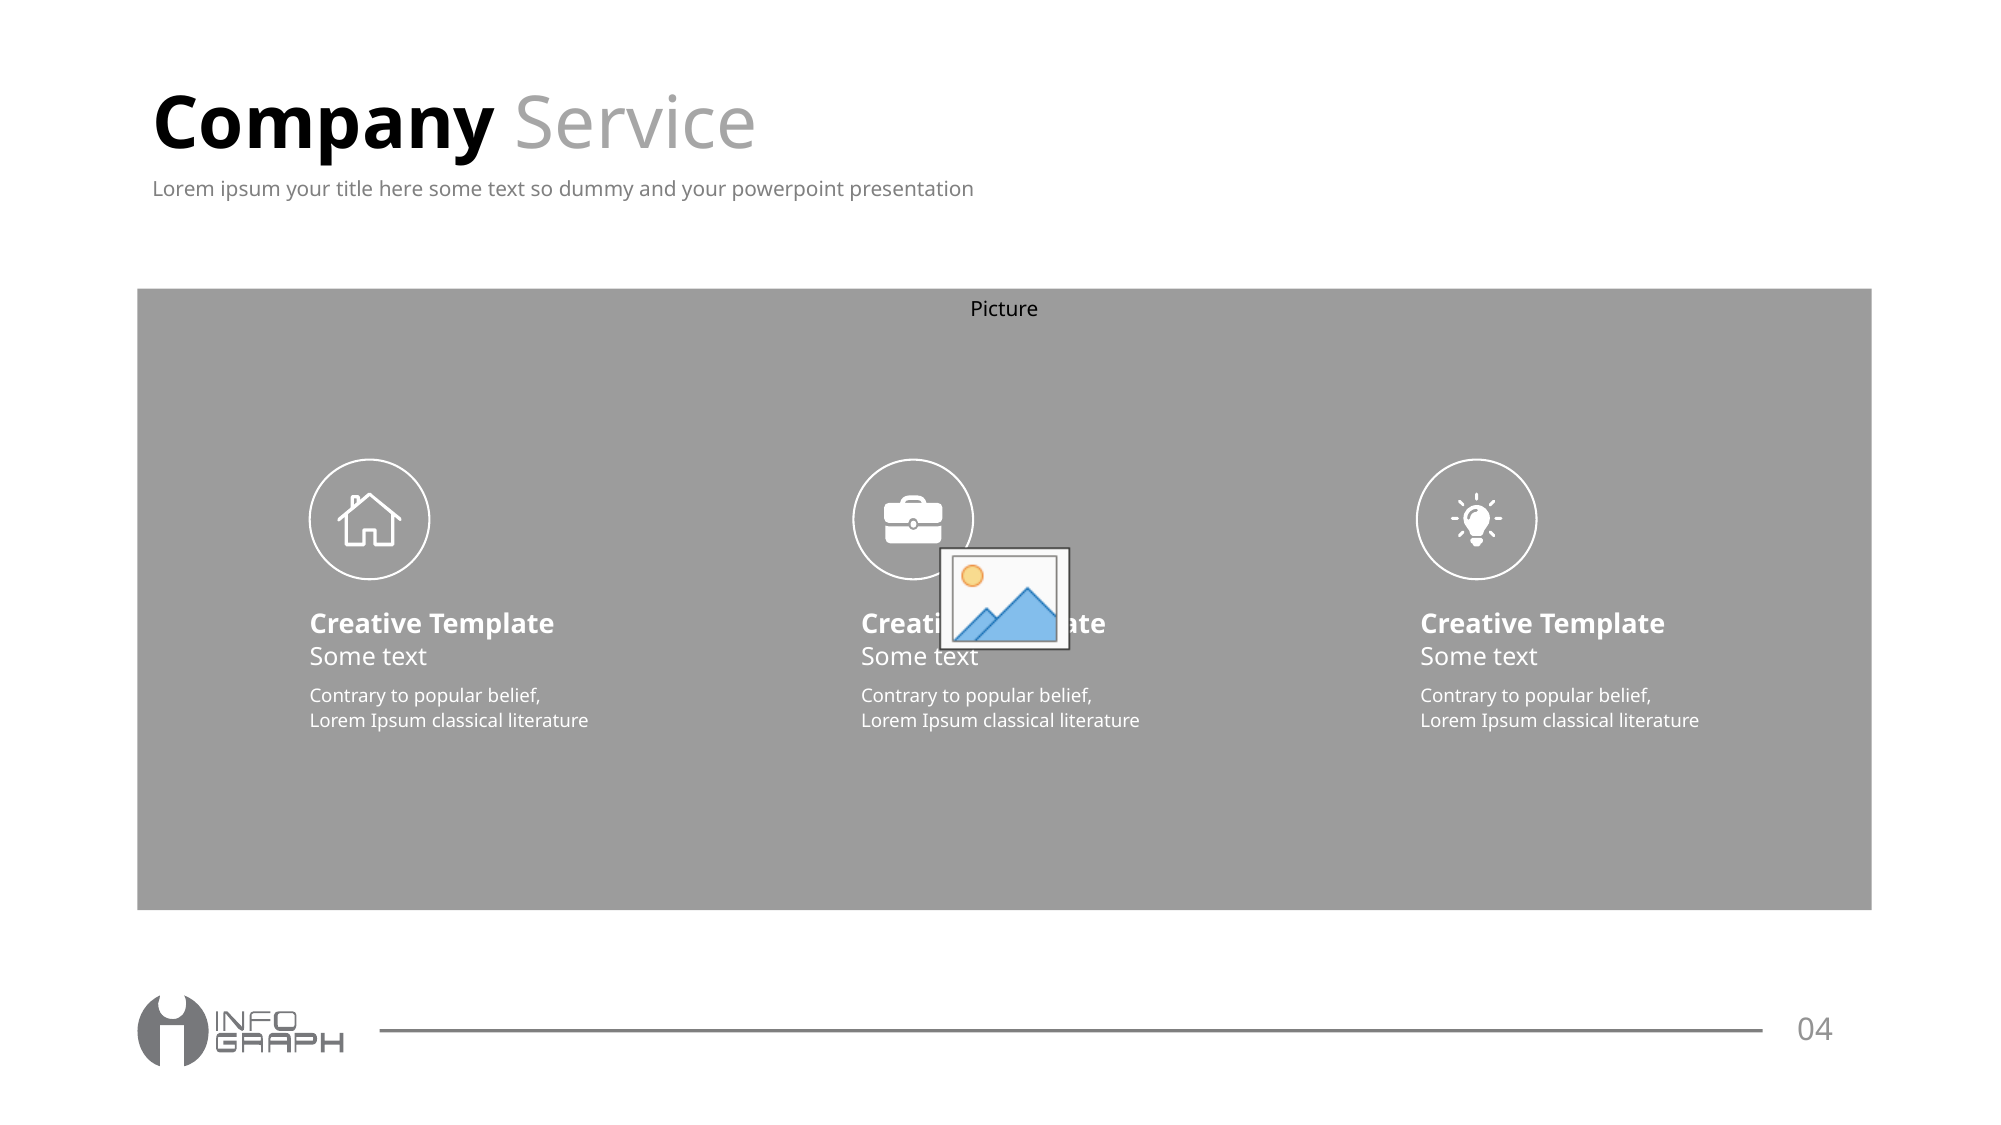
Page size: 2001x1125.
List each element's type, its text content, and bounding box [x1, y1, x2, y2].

list Lorem ipsum your title here some text so dummy and your powerpoint presentation [137, 181, 1863, 215]
title Company Service [137, 69, 1863, 181]
slide_number 04 [1767, 983, 1863, 1079]
picture [137, 288, 1872, 911]
